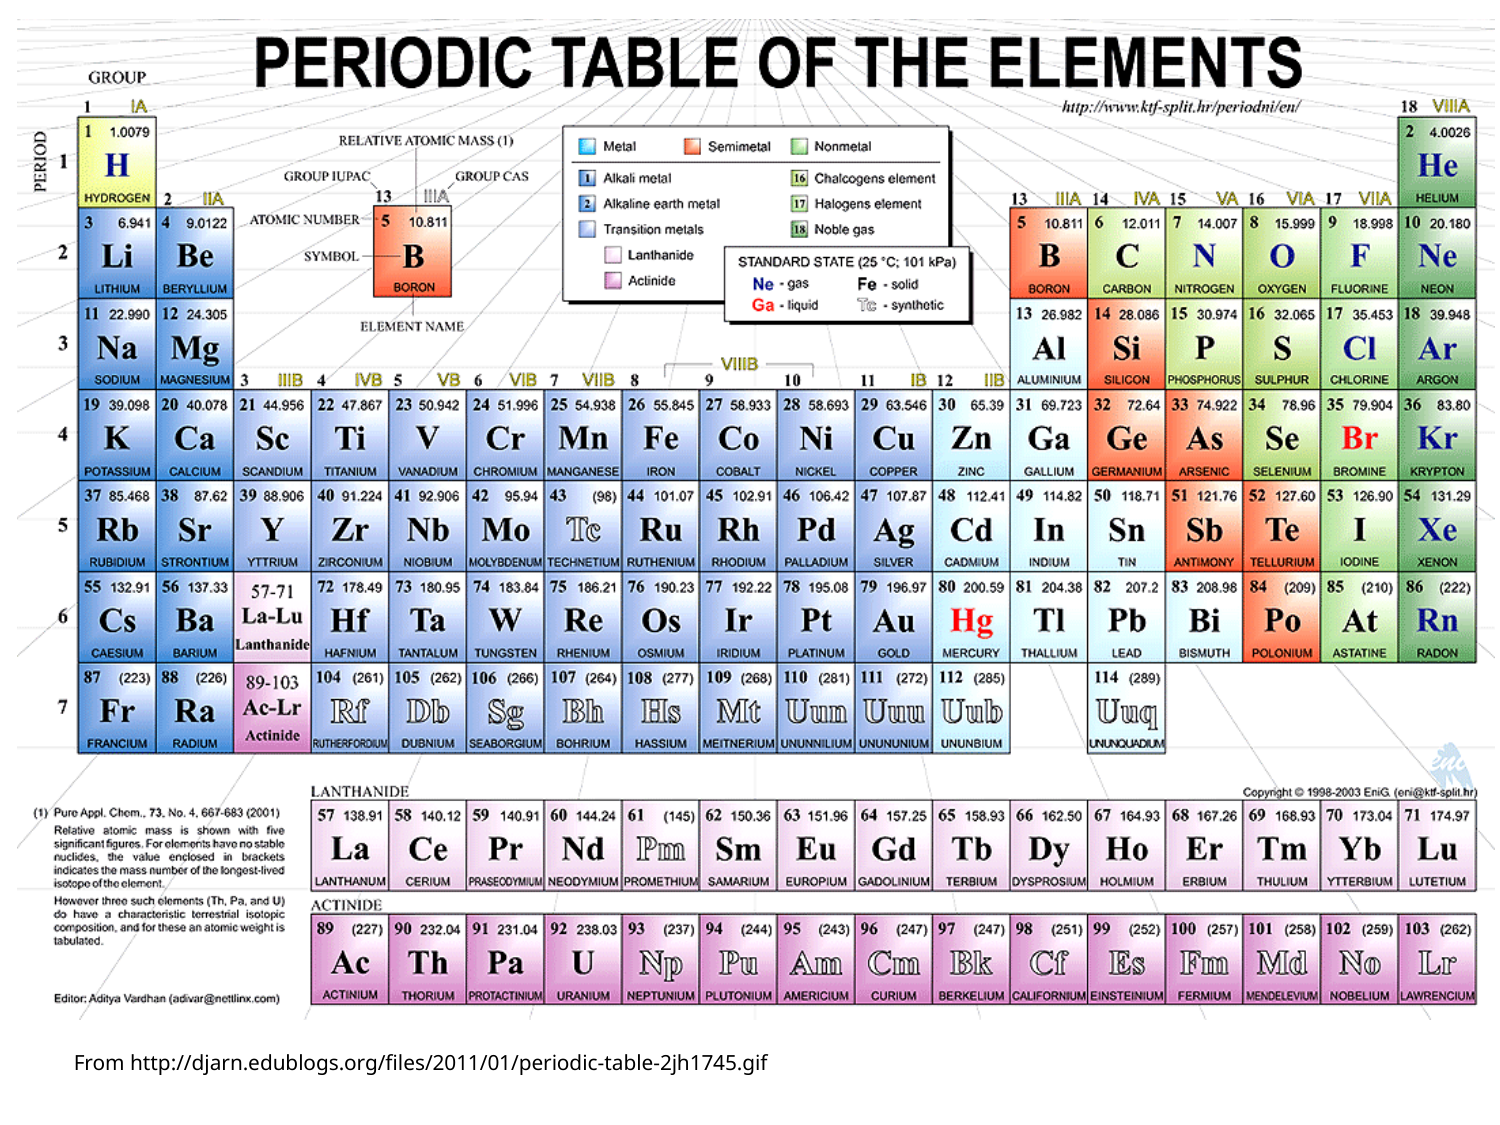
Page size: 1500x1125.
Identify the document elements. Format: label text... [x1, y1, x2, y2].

text_box From http://djarn.edublogs.org/files/2011/01/periodic-table-2jh1745.gif [58, 1041, 809, 1082]
picture [17, 19, 1495, 1020]
